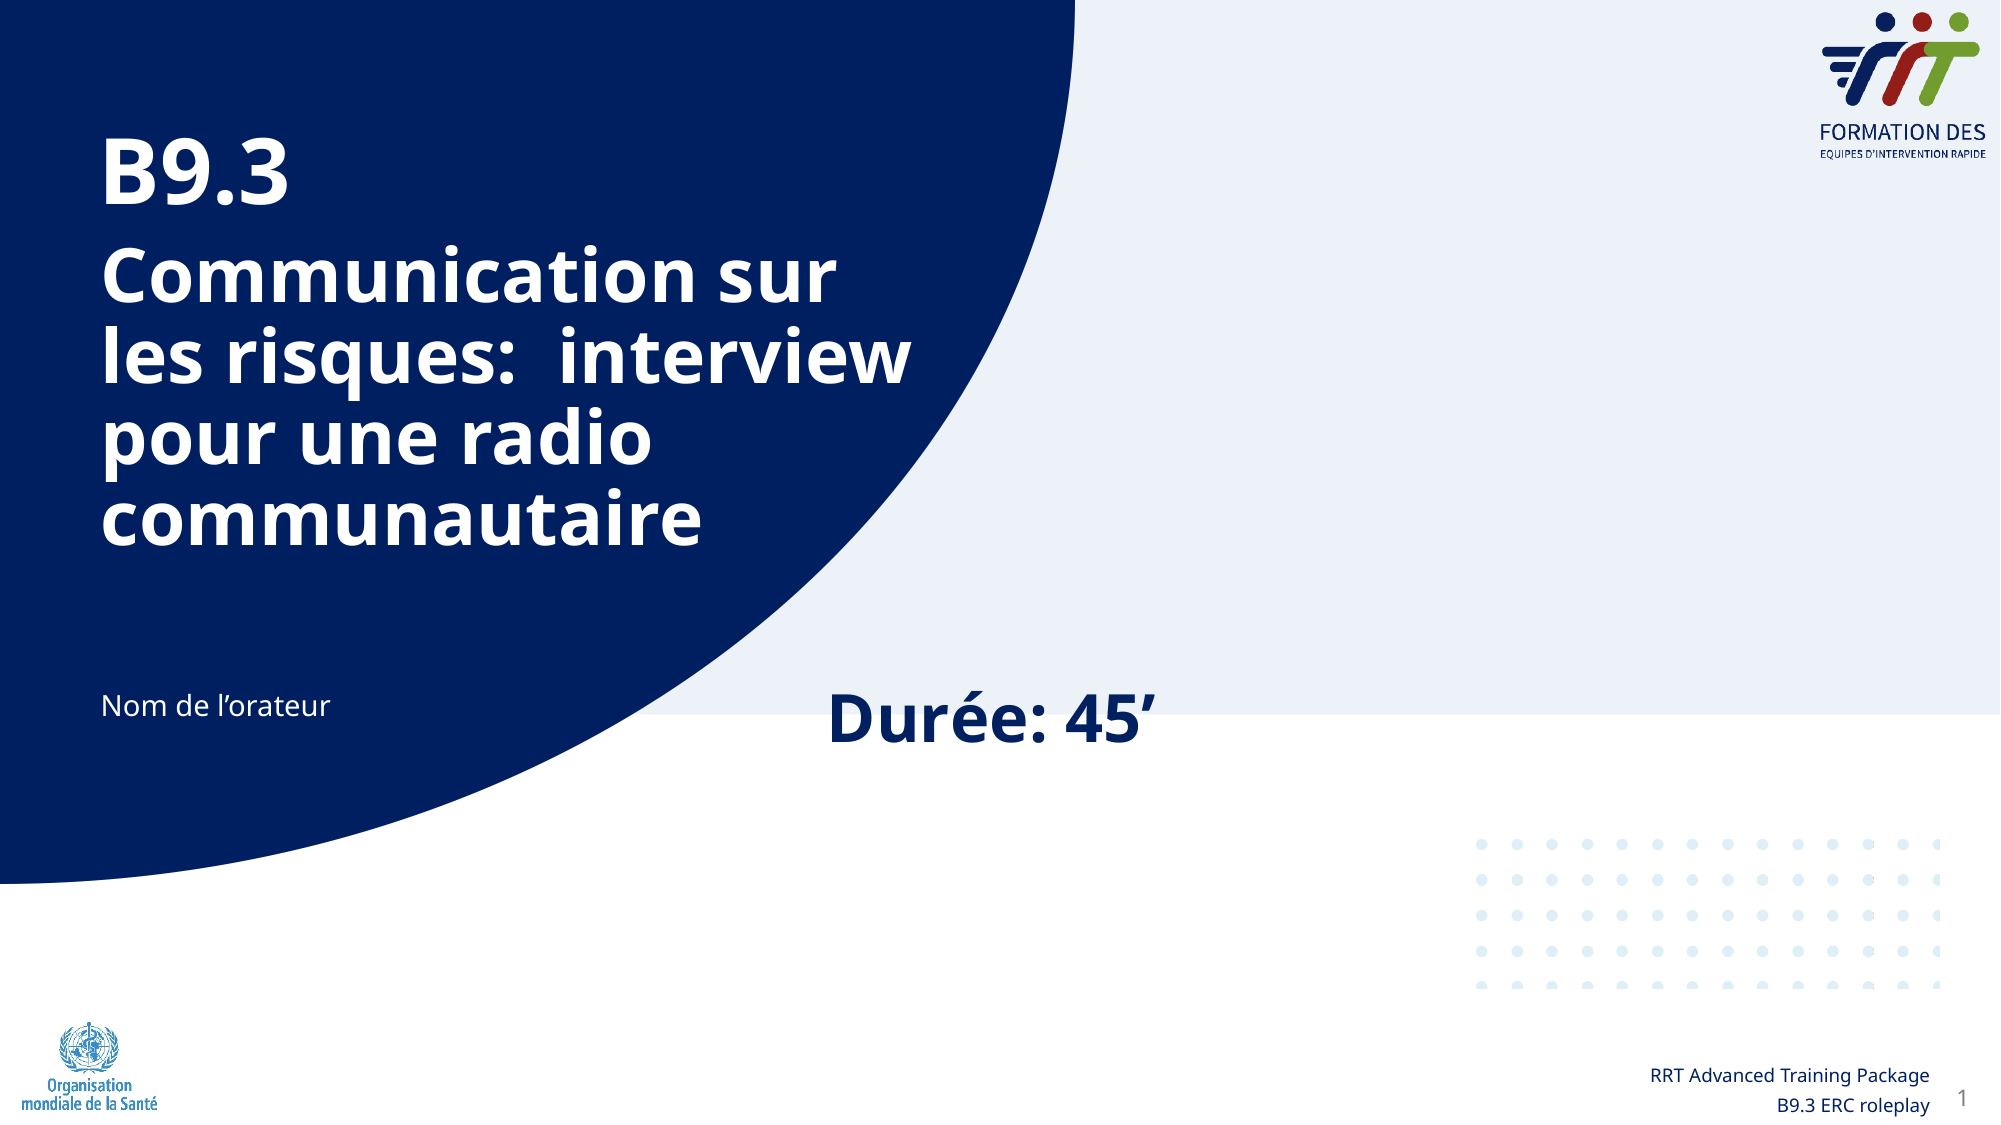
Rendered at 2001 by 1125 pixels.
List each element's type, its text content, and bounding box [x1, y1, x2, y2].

picture [1476, 839, 1940, 989]
picture [1820, 11, 1986, 160]
text_box B9.3 [67, 72, 789, 278]
picture [20, 1020, 158, 1111]
text_box Nom de l’orateur [93, 680, 476, 730]
title Communication sur les risques: interview pour une radio communautaire [92, 232, 950, 657]
text_box Durée: 45’ [819, 668, 1541, 764]
picture [0, 0, 1075, 884]
